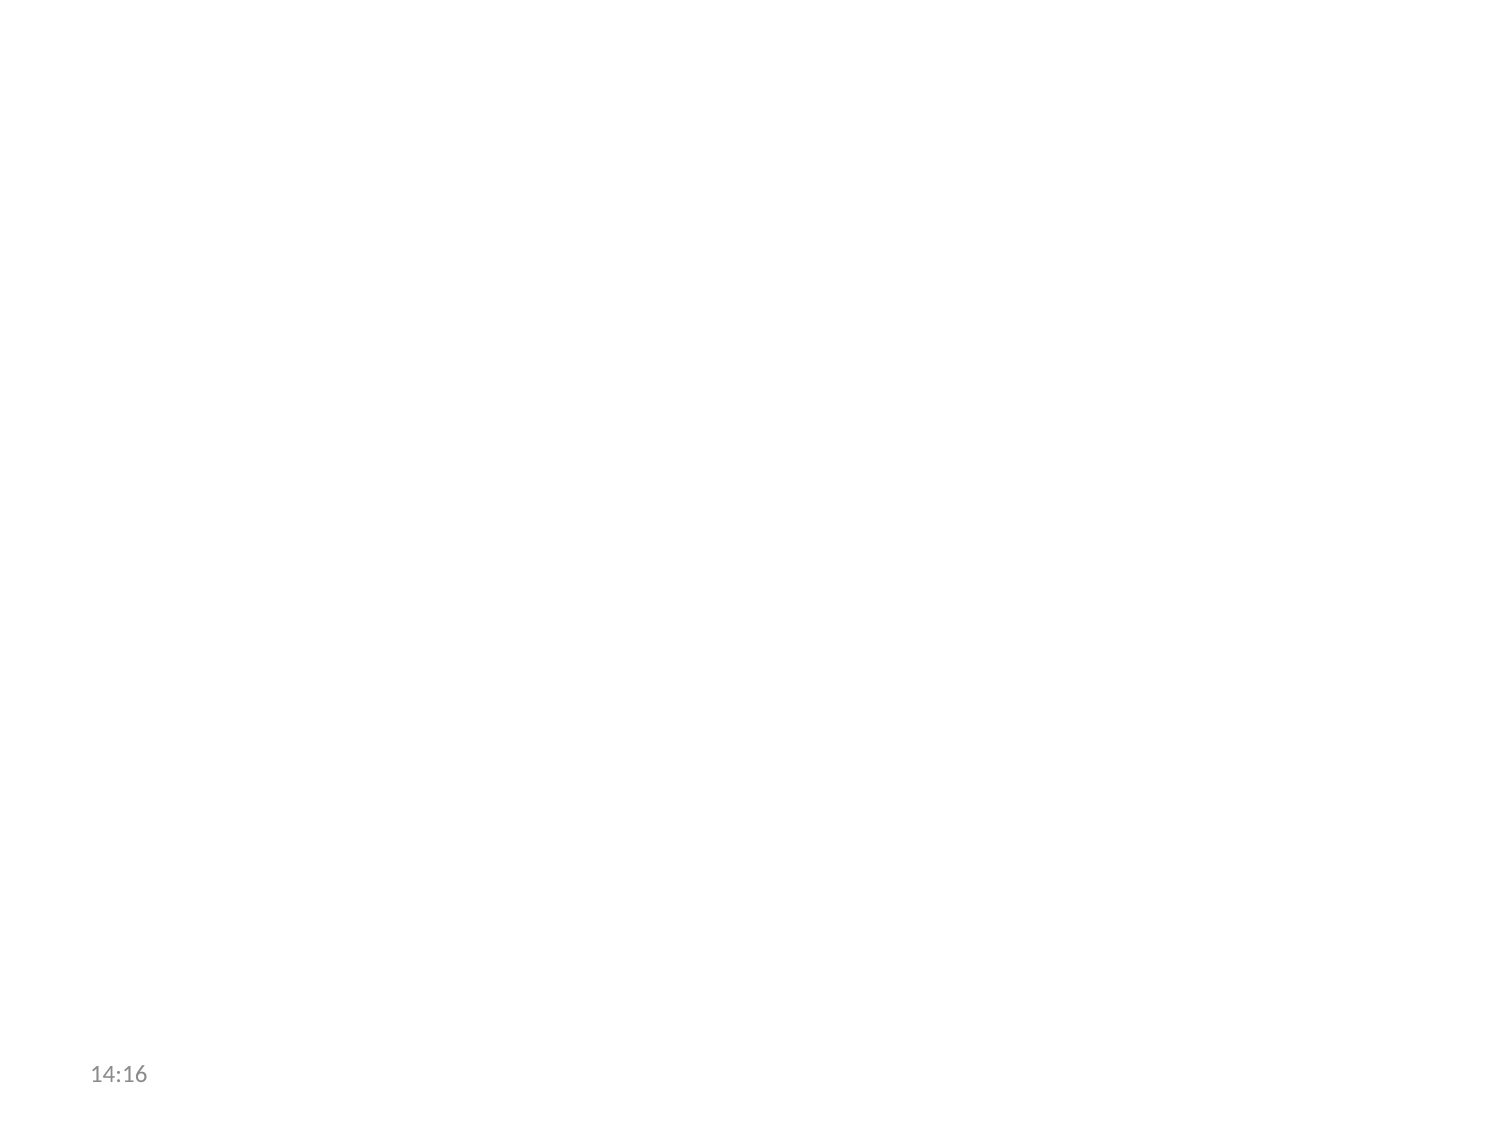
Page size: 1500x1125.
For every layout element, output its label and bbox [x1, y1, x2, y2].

slide_number [75, 1042, 425, 1103]
